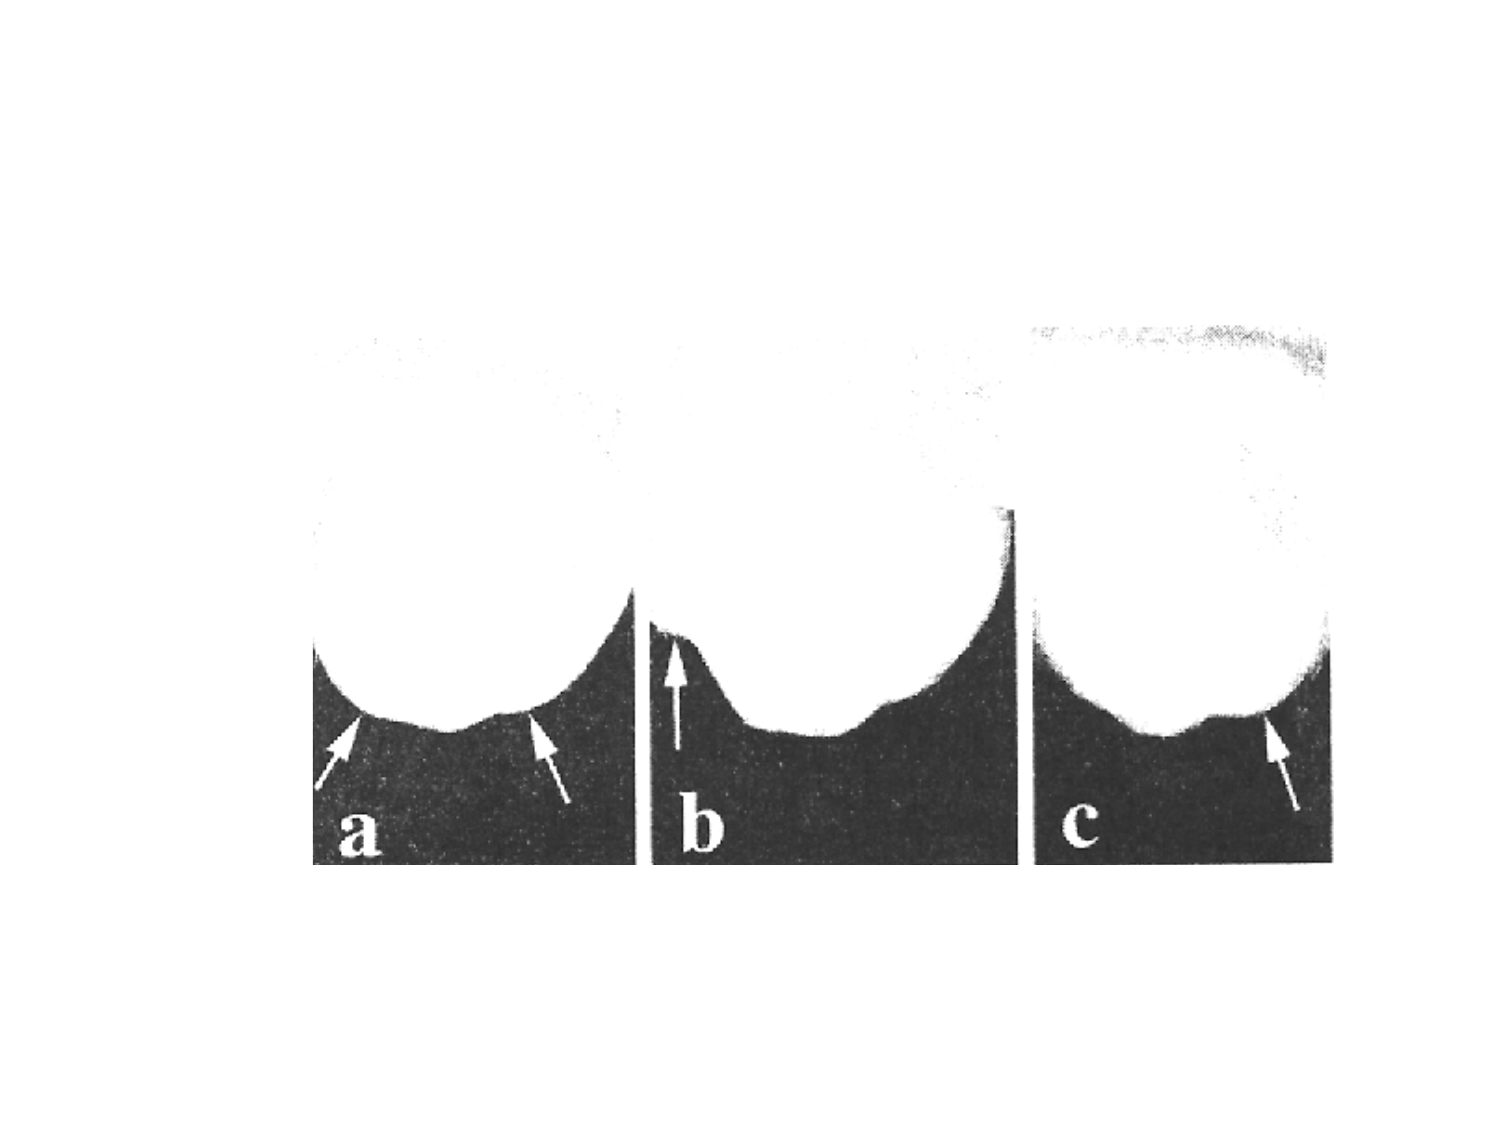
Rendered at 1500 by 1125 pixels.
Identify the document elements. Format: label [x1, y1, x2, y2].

picture [312, 231, 1335, 865]
